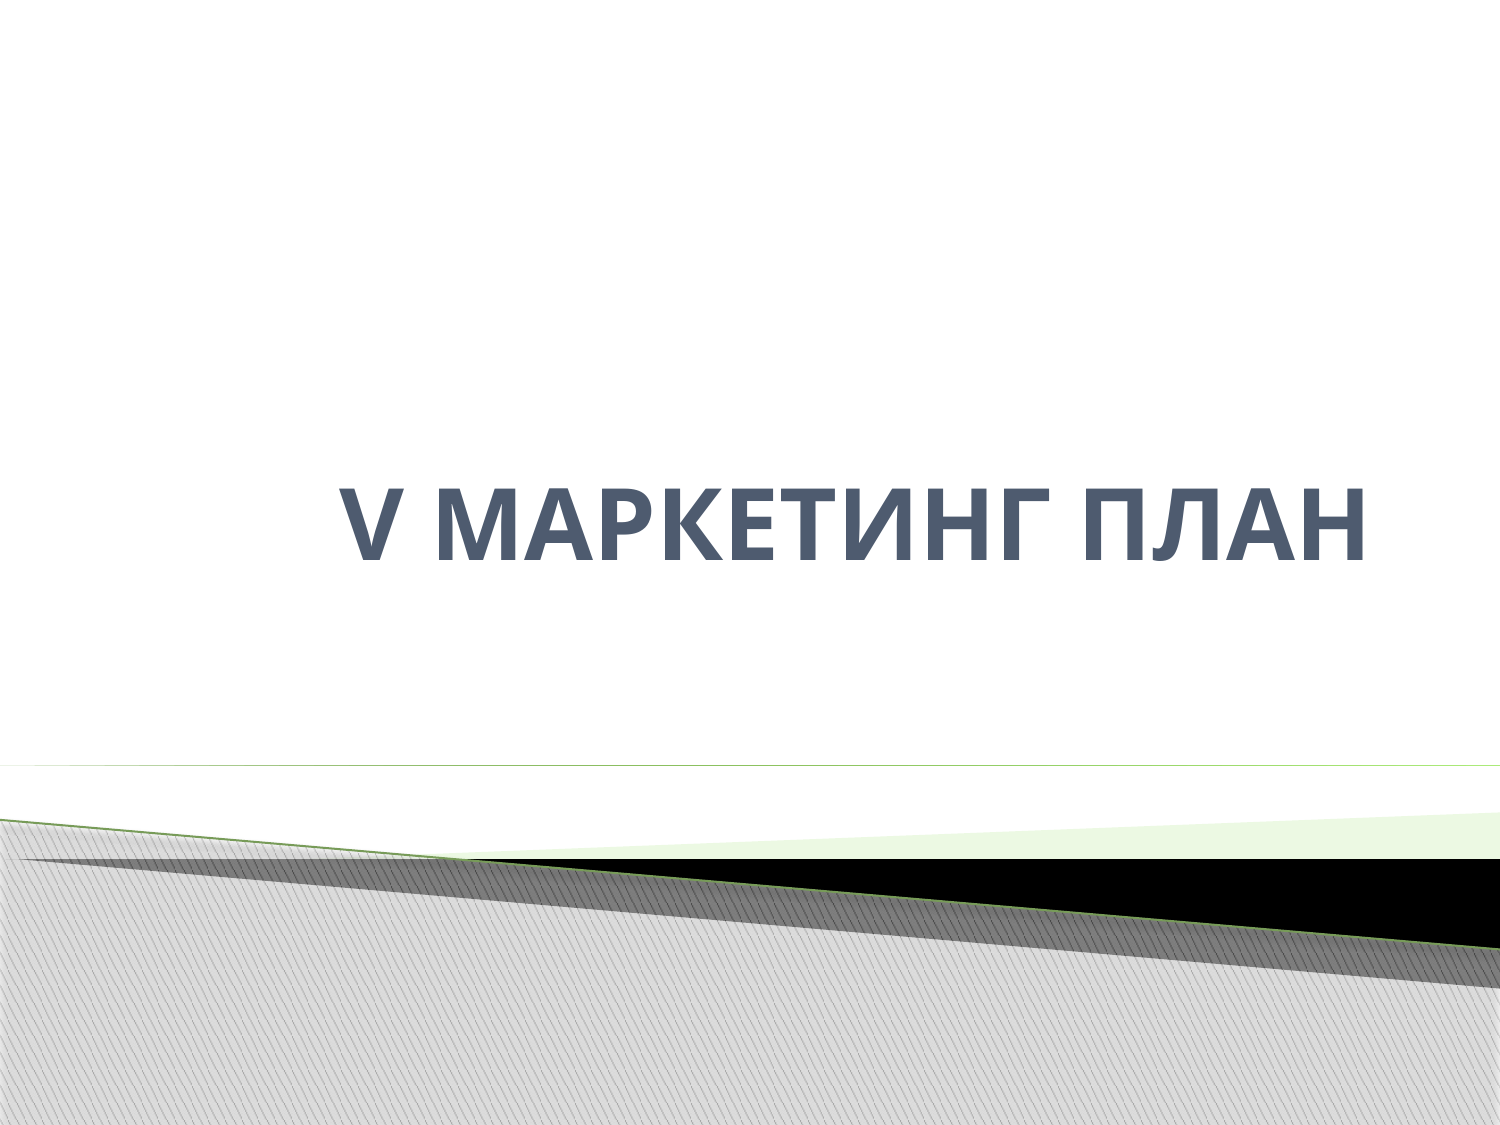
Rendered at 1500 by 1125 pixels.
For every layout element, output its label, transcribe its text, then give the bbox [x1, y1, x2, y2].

picture [5, 859, 1500, 989]
title V МАРКЕТИНГ ПЛАН [112, 287, 1388, 588]
